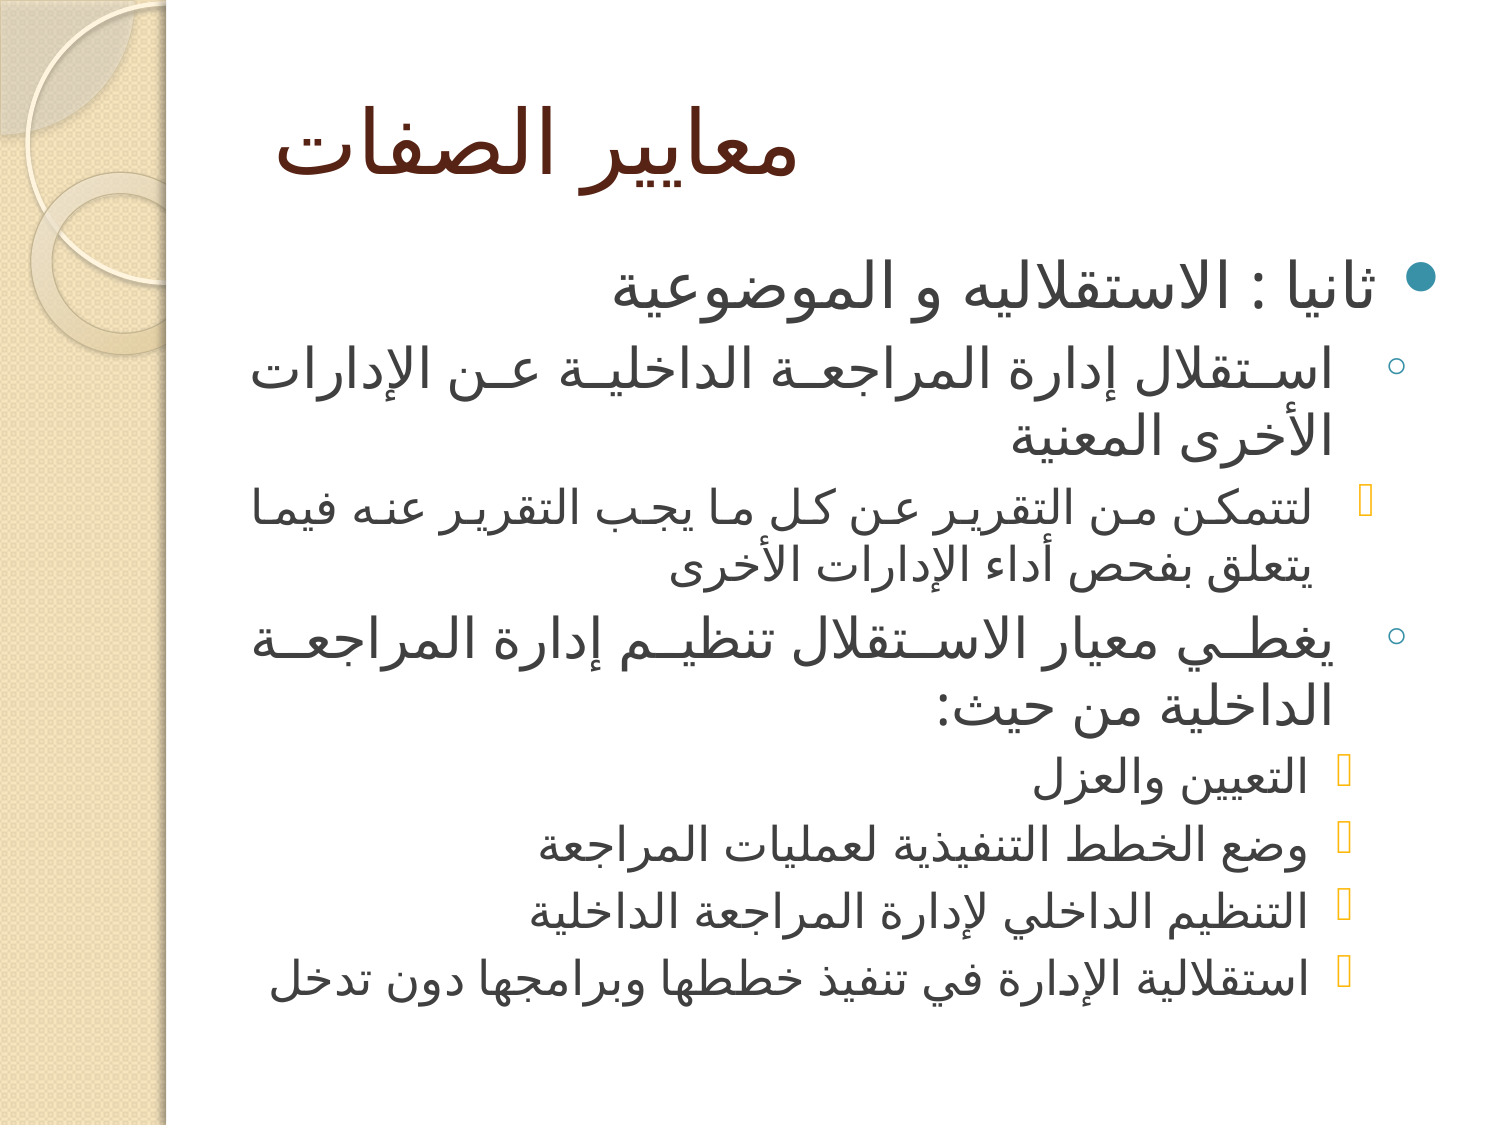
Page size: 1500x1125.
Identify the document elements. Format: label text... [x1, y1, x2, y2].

list ثانيا : الاستقلاليه و الموضوعية استقلال إدارة المراجعة الداخلية عن الإدارات الأخرى المعنية لتتمكن من التقرير عن كل ما يجب التقرير عنه فيما يتعلق بفحص أداء الإدارات الأخرى يغطي معيار الاستقلال تنظيم إدارة المراجعة الداخلية من حيث: التعيين والعزل وضع الخطط التنفيذية لعمليات المراجعة التنظيم الداخلي لإدارة المراجعة الداخلية استقلالية الإدارة في تنفيذ خططها وبرامجها دون تدخل [235, 237, 1466, 1025]
title معايير الصفات [235, 45, 1466, 233]
